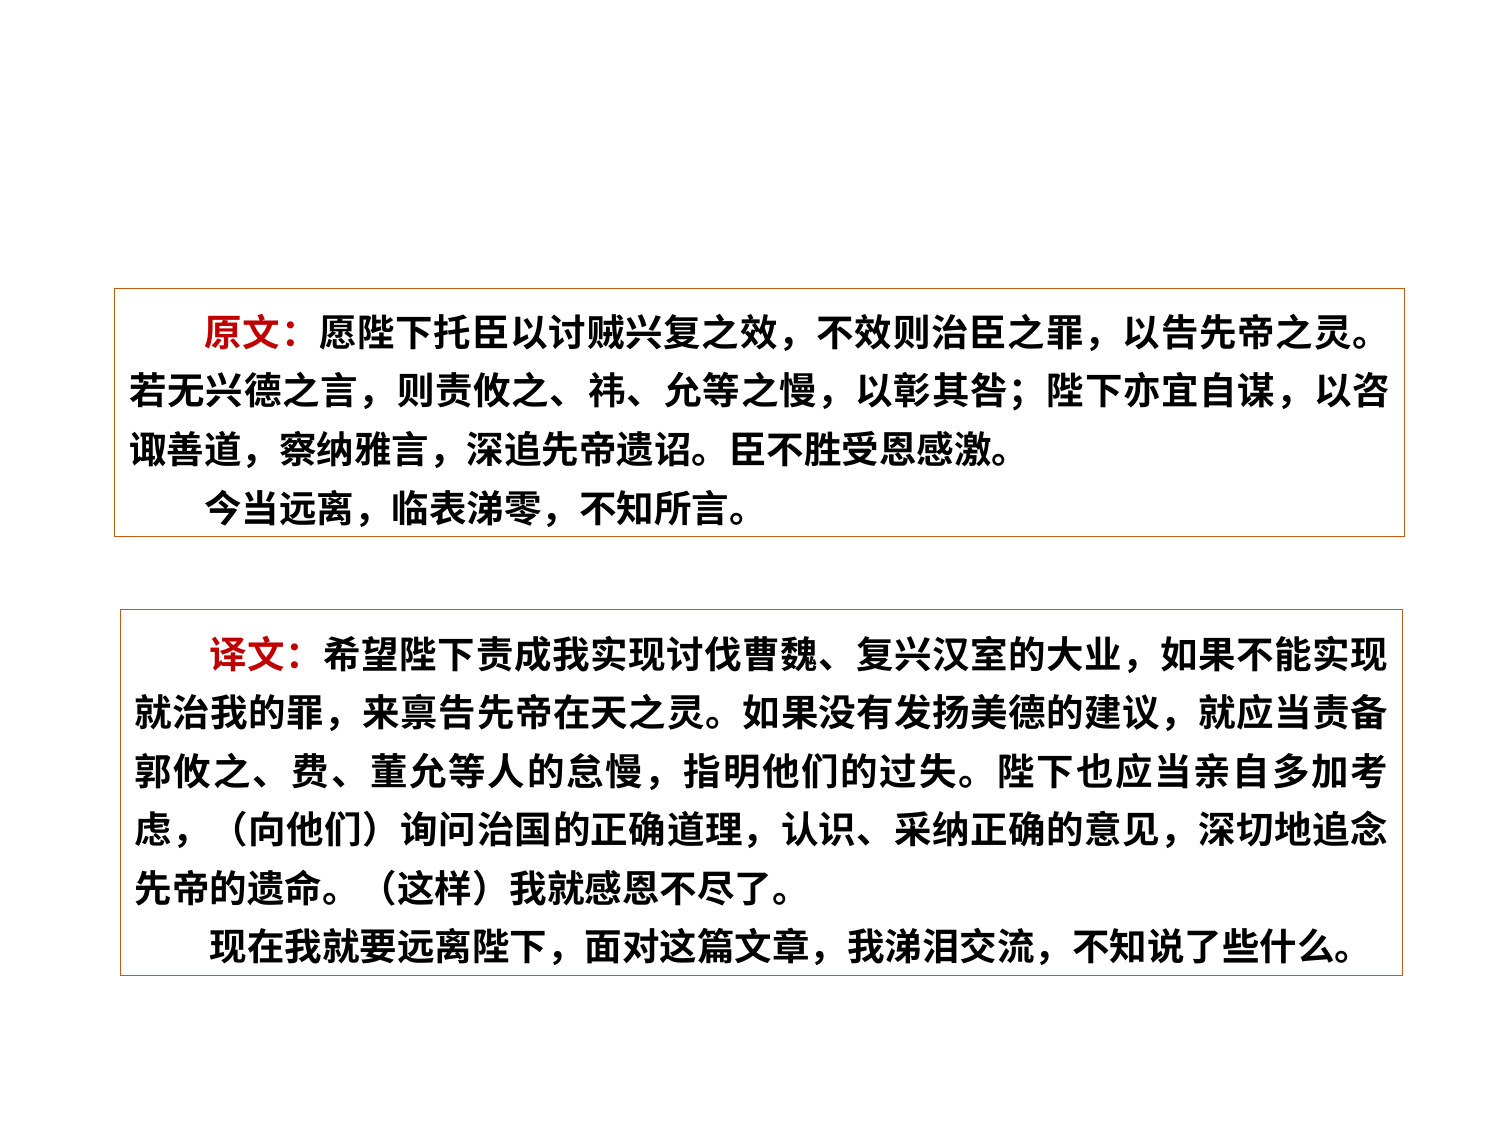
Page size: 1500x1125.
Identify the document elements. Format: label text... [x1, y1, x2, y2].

text_box 译文：希望陛下责成我实现讨伐曹魏、复兴汉室的大业，如果不能实现就治我的罪，来禀告先帝在天之灵。如果没有发扬美德的建议，就应当责备郭攸之、费、董允等人的怠慢，指明他们的过失。陛下也应当亲自多加考虑，（向他们）询问治国的正确道理，认识、采纳正确的意见，深切地追念先帝的遗命。（这样）我就感恩不尽了。 现在我就要远离陛下，面对这篇文章，我涕泪交流，不知说了些什么。 [120, 609, 1403, 976]
text_box 原文：愿陛下托臣以讨贼兴复之效，不效则治臣之罪，以告先帝之灵。若无兴德之言，则责攸之、祎、允等之慢，以彰其咎；陛下亦宜自谋，以咨诹善道，察纳雅言，深追先帝遗诏。臣不胜受恩感激。 今当远离，临表涕零，不知所言。 [114, 288, 1405, 537]
